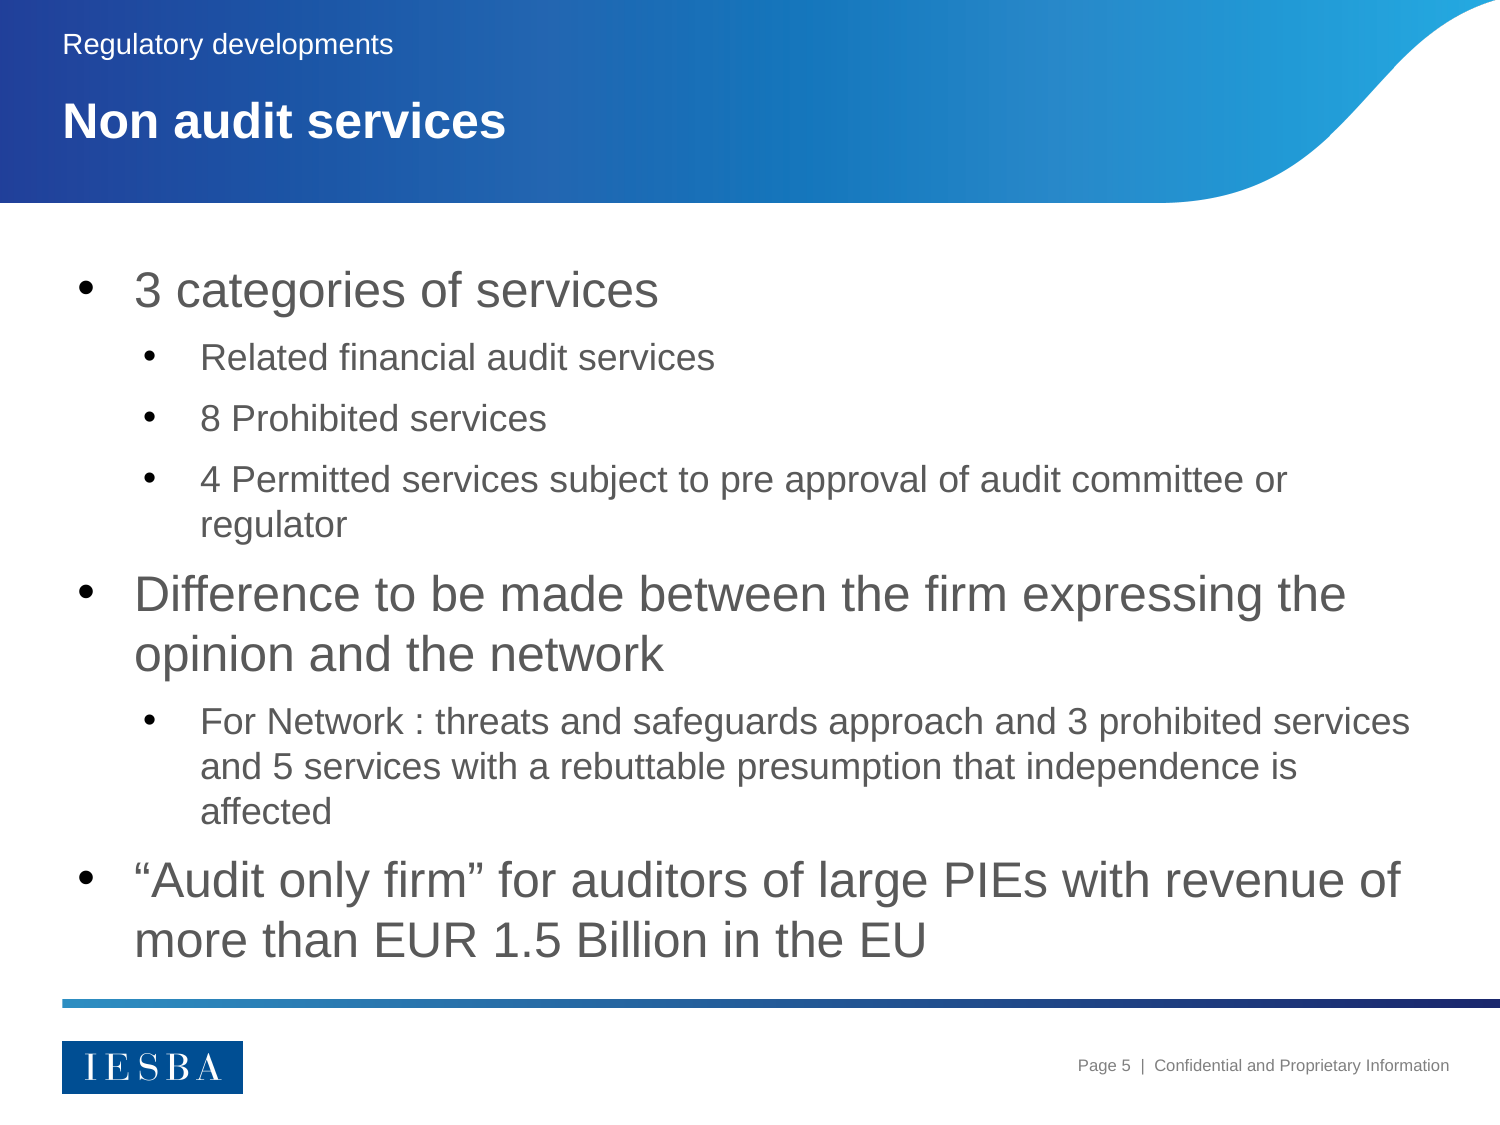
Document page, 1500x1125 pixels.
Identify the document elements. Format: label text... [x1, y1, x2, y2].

picture [0, 0, 1497, 203]
title Non audit services [62, 75, 1300, 163]
picture [62, 1041, 243, 1094]
list 3 categories of services Related financial audit services 8 Prohibited services 4 Permitted services subject to pre approval of audit committee or regulator Difference to be made between the firm expressing the opinion and the network For Network : threats and safeguards approach and 3 prohibited services and 5 services with a rebuttable presumption that independence is affected “Audit only firm” for auditors of large PIEs with revenue of more than EUR 1.5 Billion in the EU [62, 249, 1450, 925]
subtitle Regulatory developments [62, 24, 500, 63]
